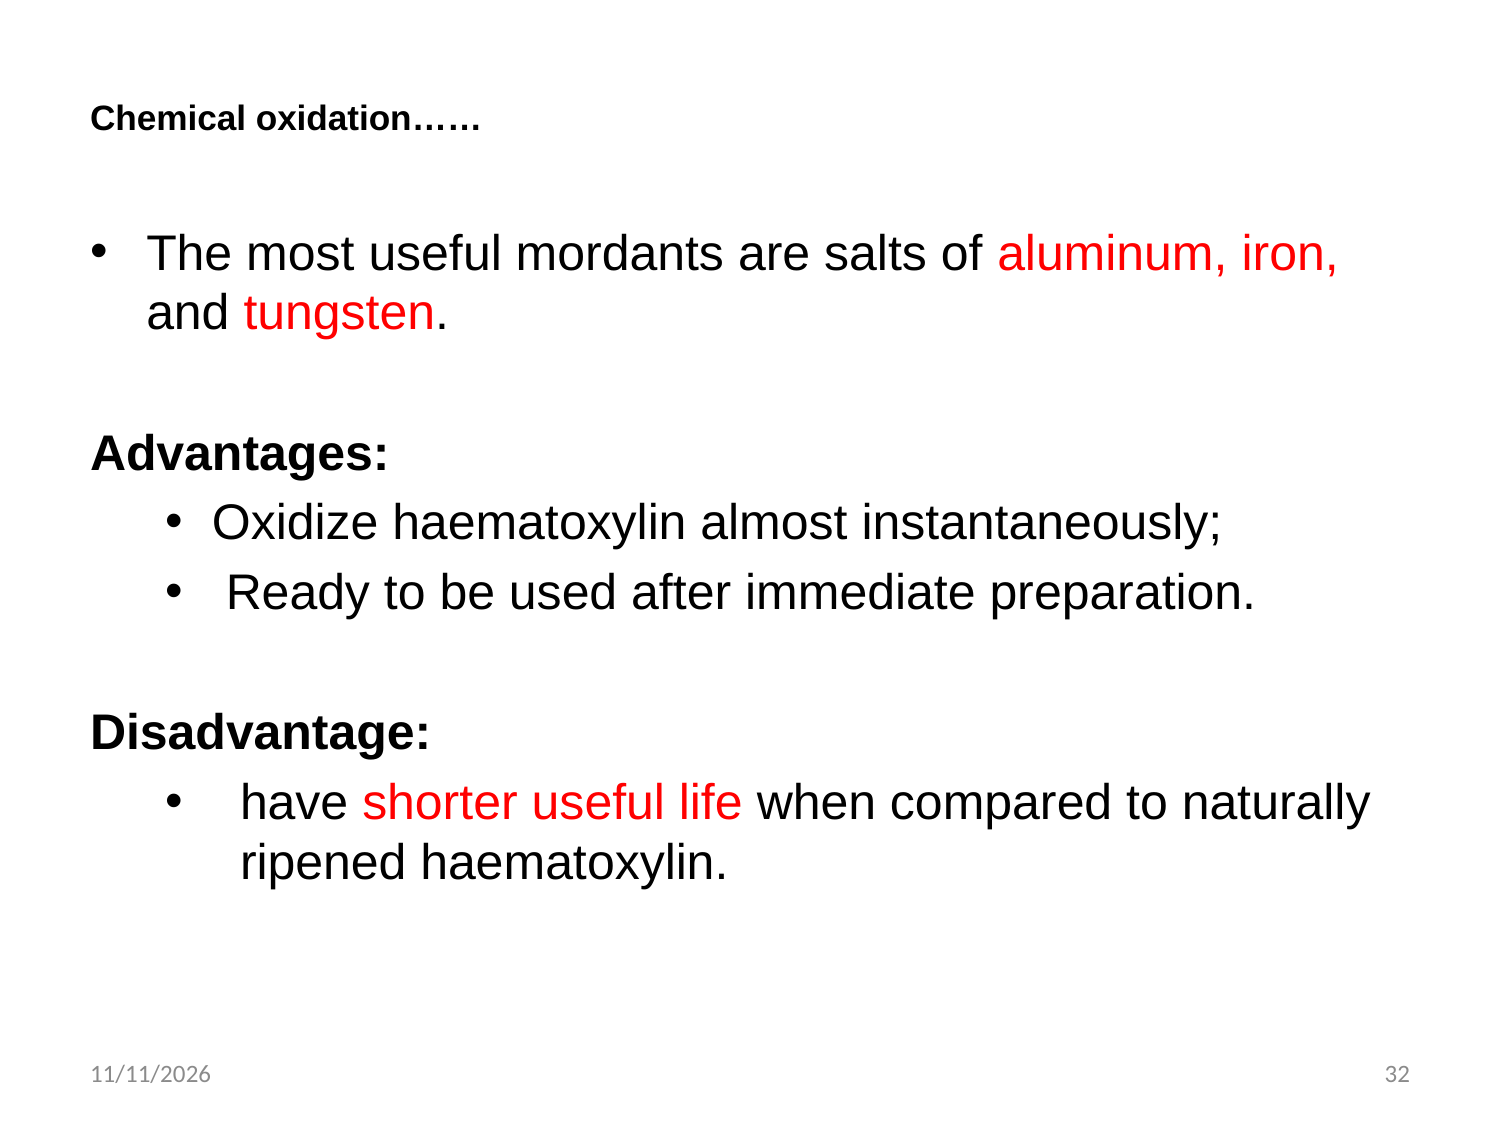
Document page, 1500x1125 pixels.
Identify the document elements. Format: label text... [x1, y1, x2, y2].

list The most useful mordants are salts of aluminum, iron, and tungsten. Advantages: Oxidize haematoxylin almost instantaneously; Ready to be used after immediate preparation. Disadvantage: have shorter useful life when compared to naturally ripened haematoxylin. [75, 212, 1425, 1005]
slide_number 32 [1074, 1042, 1425, 1103]
title Chemical oxidation…… [75, 45, 1425, 188]
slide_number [75, 1042, 425, 1103]
